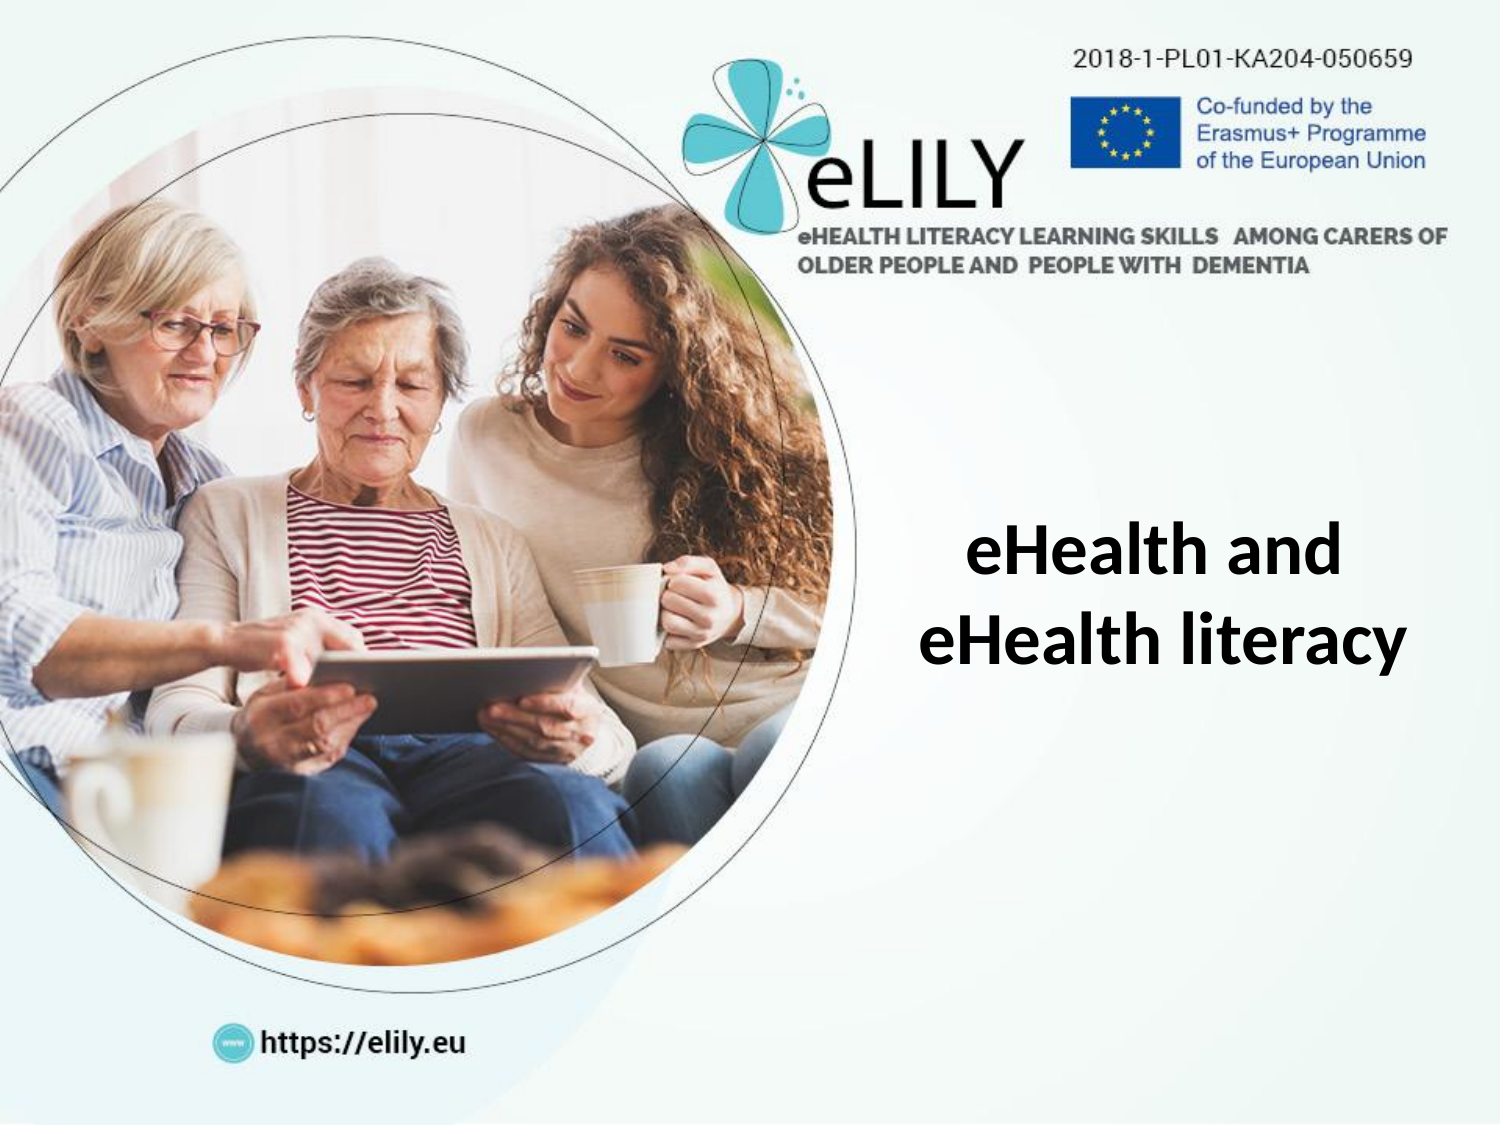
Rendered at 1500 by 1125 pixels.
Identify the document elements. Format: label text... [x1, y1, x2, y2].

text_box eHealth and eHealth literacy [891, 491, 1436, 687]
picture [0, 0, 1500, 1125]
